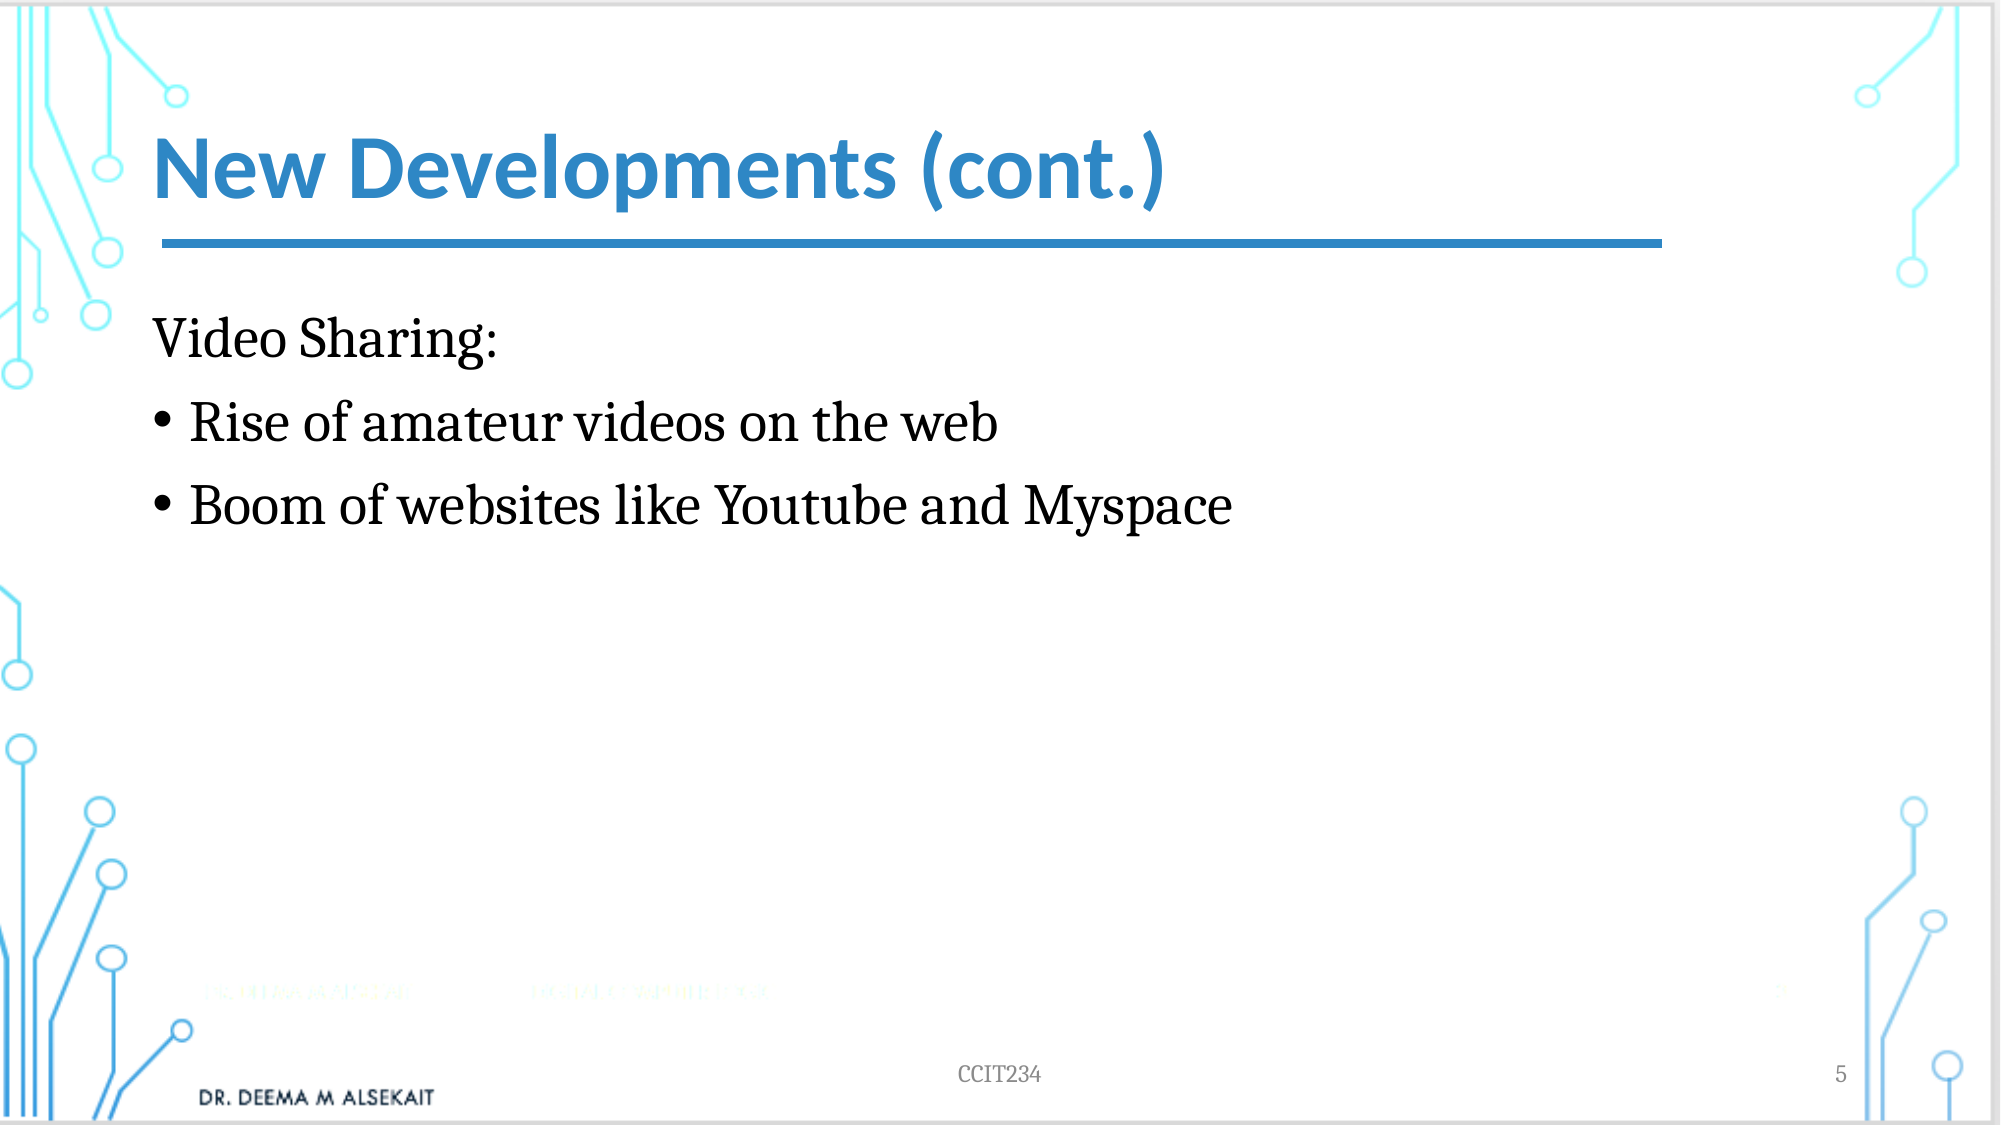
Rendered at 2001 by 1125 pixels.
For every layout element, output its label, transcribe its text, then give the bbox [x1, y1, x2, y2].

slide_number 5 [1412, 1042, 1863, 1103]
title New Developments (cont.) [137, 59, 1863, 278]
footer CCIT234 [662, 1042, 1338, 1103]
picture [0, 0, 2001, 1125]
list Video Sharing: Rise of amateur videos on the web Boom of websites like Youtube and Myspace [137, 299, 1863, 1014]
